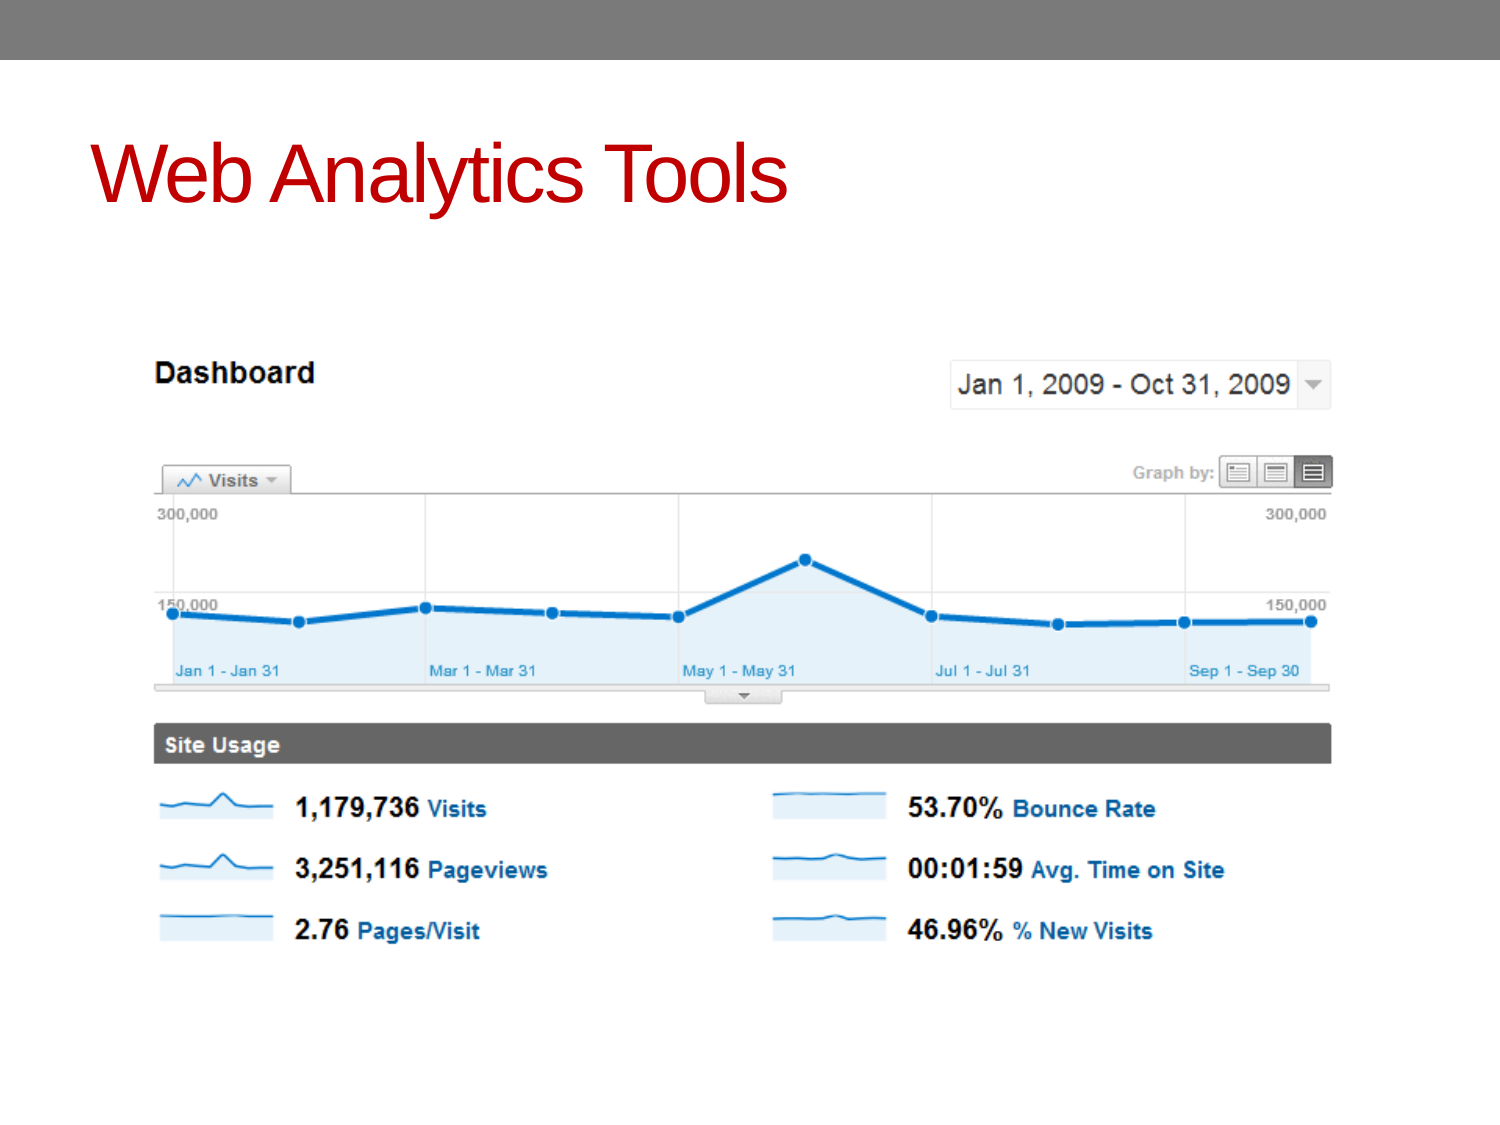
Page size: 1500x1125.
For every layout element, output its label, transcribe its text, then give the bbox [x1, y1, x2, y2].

title Web Analytics Tools [75, 87, 1425, 250]
picture [147, 349, 1341, 977]
